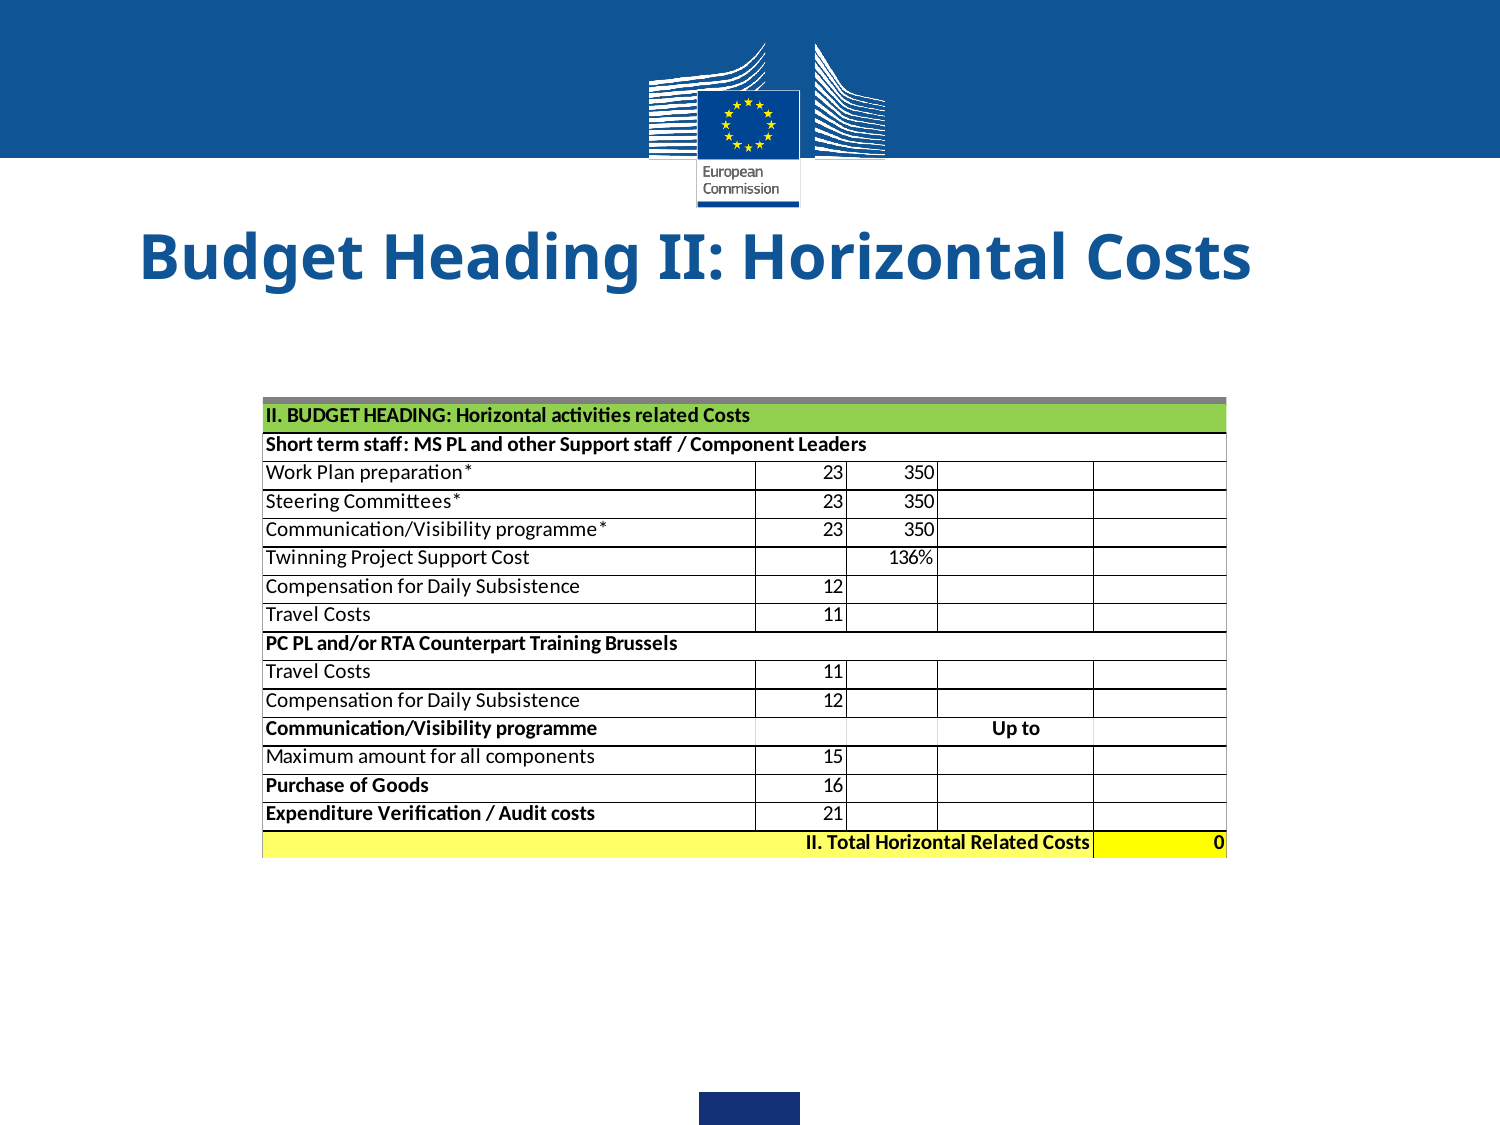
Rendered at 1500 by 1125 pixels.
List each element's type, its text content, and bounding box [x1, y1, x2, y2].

picture [649, 42, 885, 160]
picture [262, 397, 1230, 858]
title Budget Heading II: Horizontal Costs [64, 160, 1427, 349]
